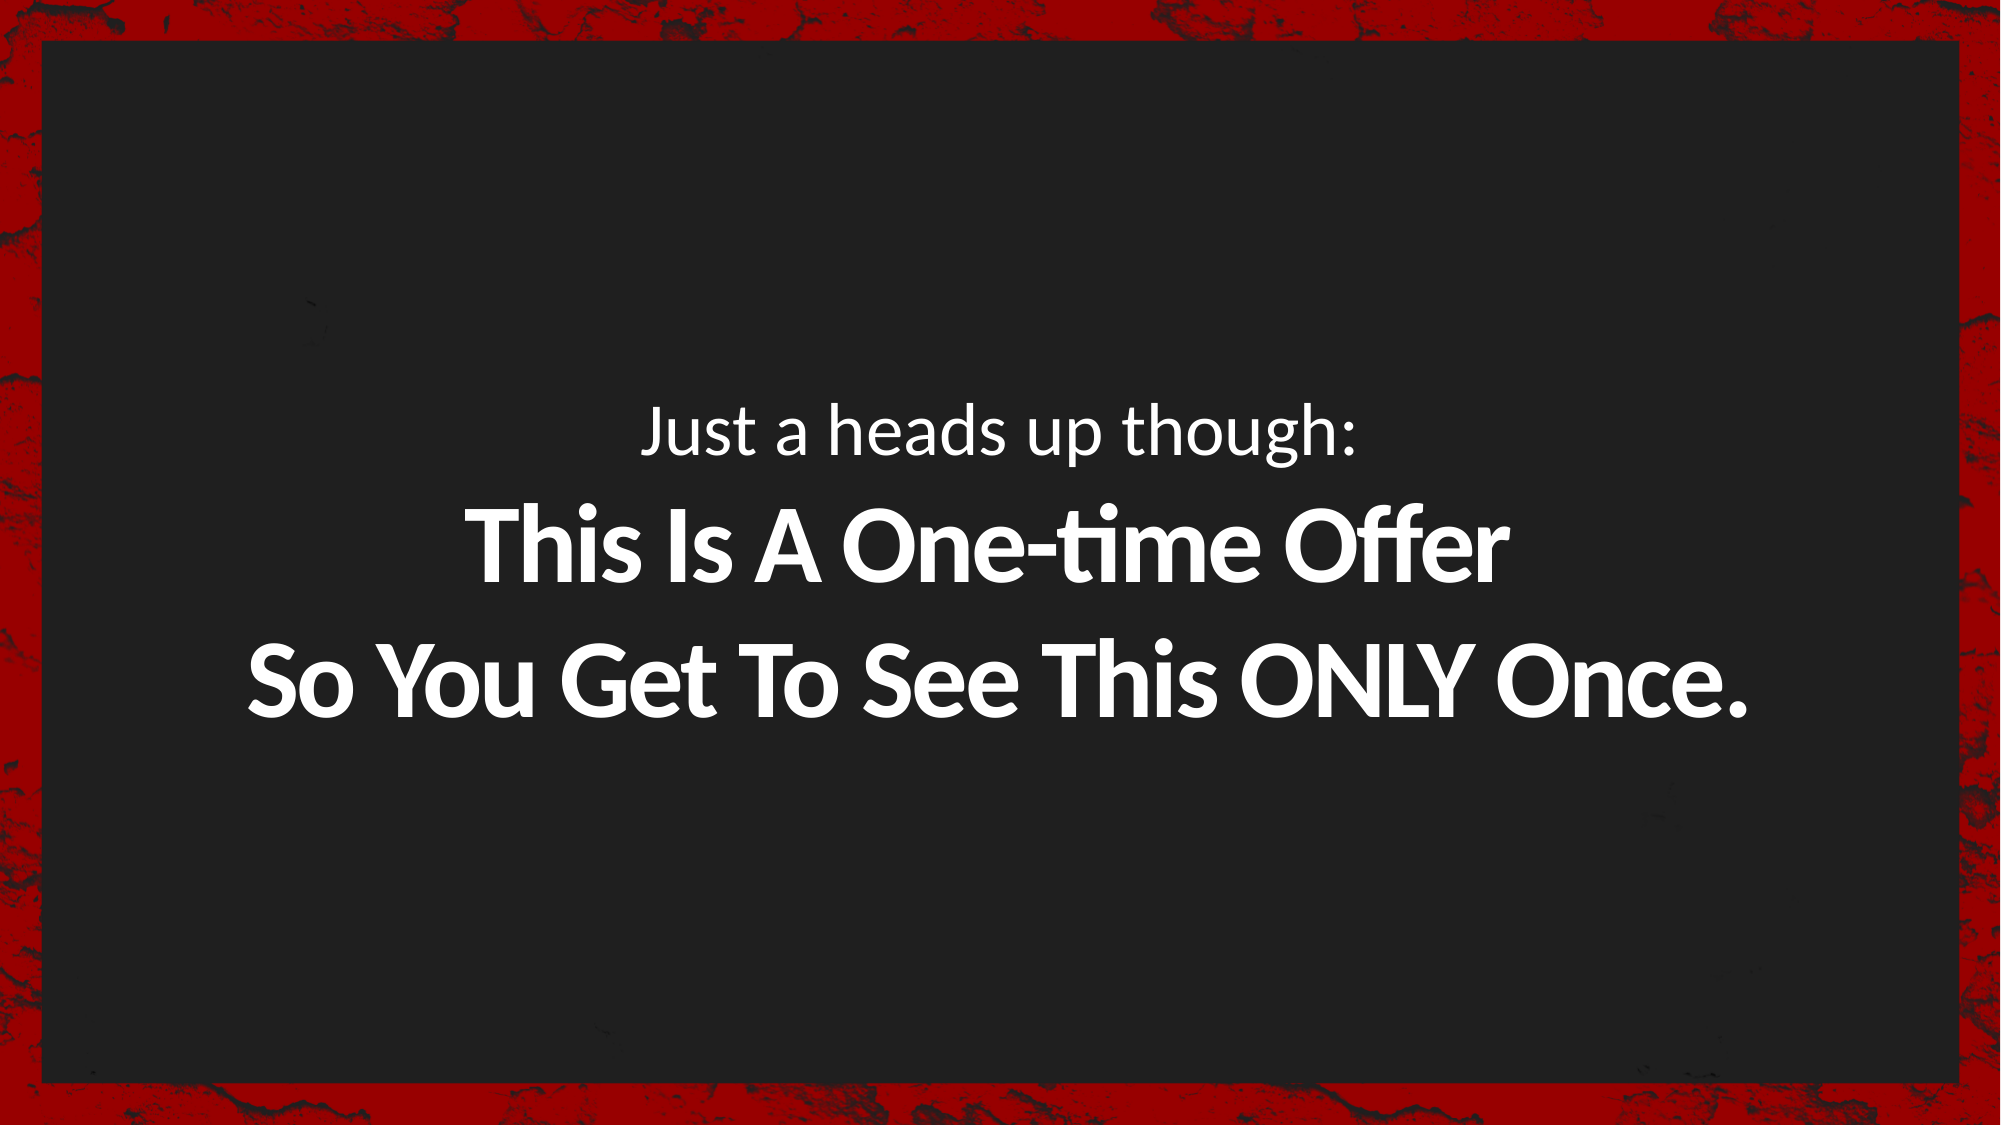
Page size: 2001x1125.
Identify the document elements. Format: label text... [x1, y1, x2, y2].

text_box Just a heads up though: This Is A One-time Offer So You Get To See This ONLY Once. [0, 373, 2000, 748]
picture [0, 0, 2001, 1125]
